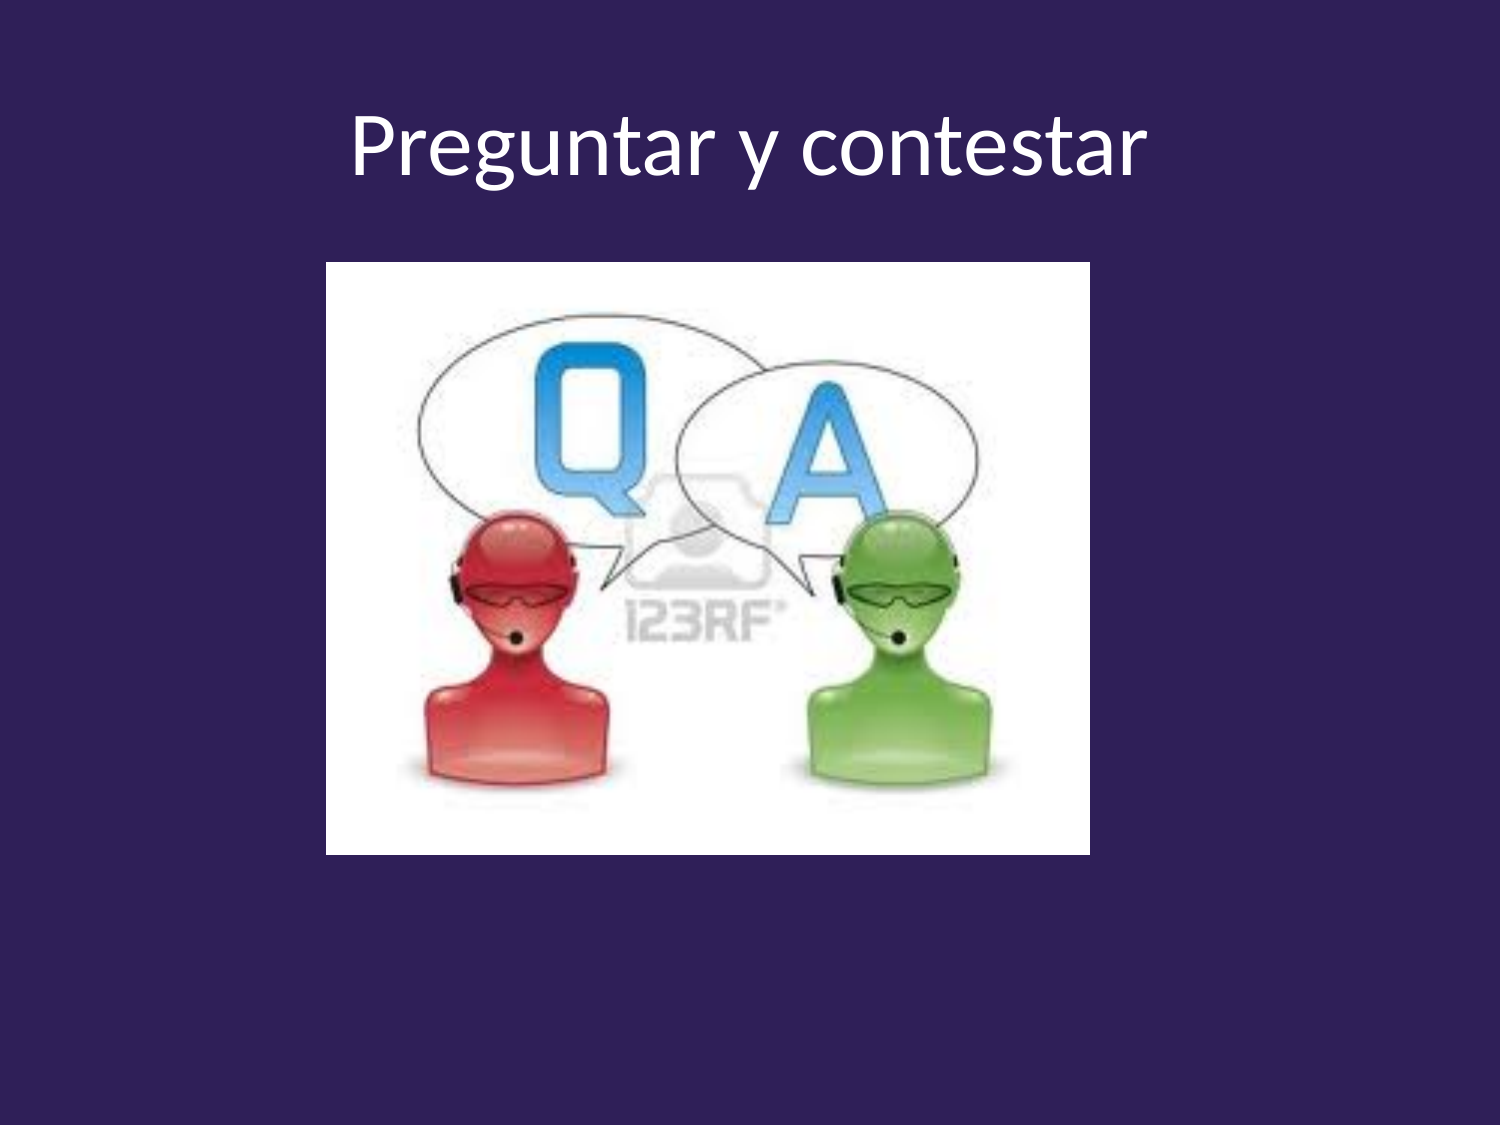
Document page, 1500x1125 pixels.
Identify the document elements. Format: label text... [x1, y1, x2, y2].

title Preguntar y contestar [75, 45, 1425, 233]
picture [326, 262, 1090, 856]
